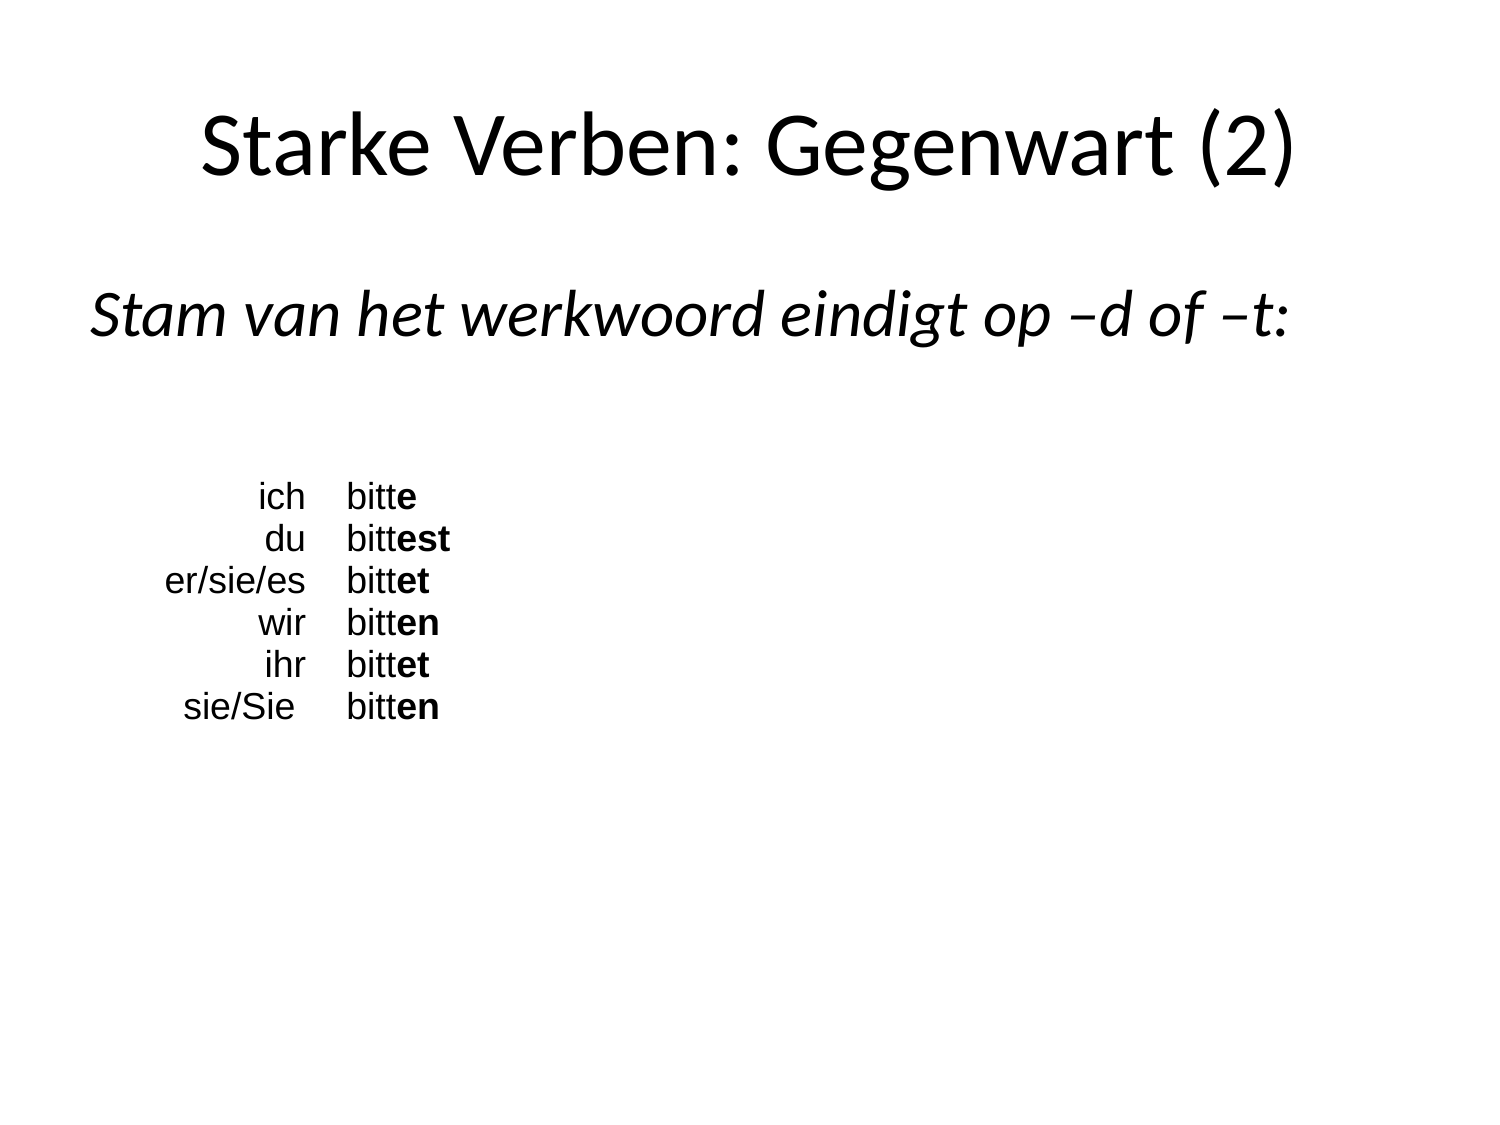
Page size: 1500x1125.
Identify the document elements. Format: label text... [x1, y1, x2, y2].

table_header ich du er/sie/es wir ihr sie/Sie [124, 468, 331, 735]
title Starke Verben: Gegenwart (2) [75, 45, 1425, 233]
list Stam van het werkwoord eindigt op –d of –t: [75, 262, 1425, 1005]
table_header bitte bittest bittet bitten bittet bitten [331, 468, 539, 735]
